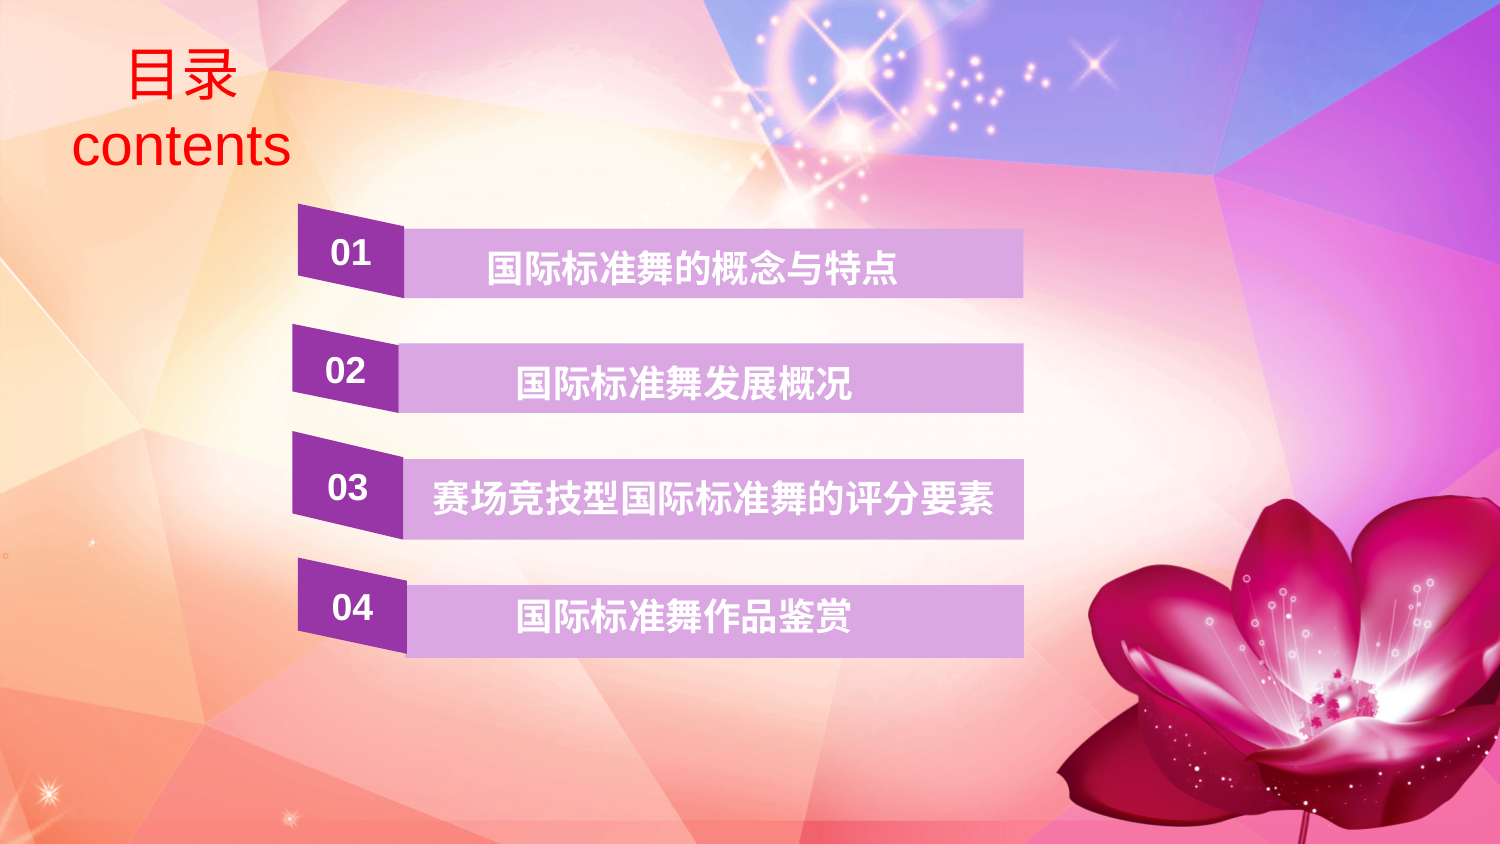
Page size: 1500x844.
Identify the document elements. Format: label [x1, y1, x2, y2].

text_box [297, 557, 1024, 658]
text_box [297, 203, 1024, 299]
text_box [292, 323, 1024, 413]
picture [0, 0, 1500, 844]
text_box [292, 430, 1024, 540]
